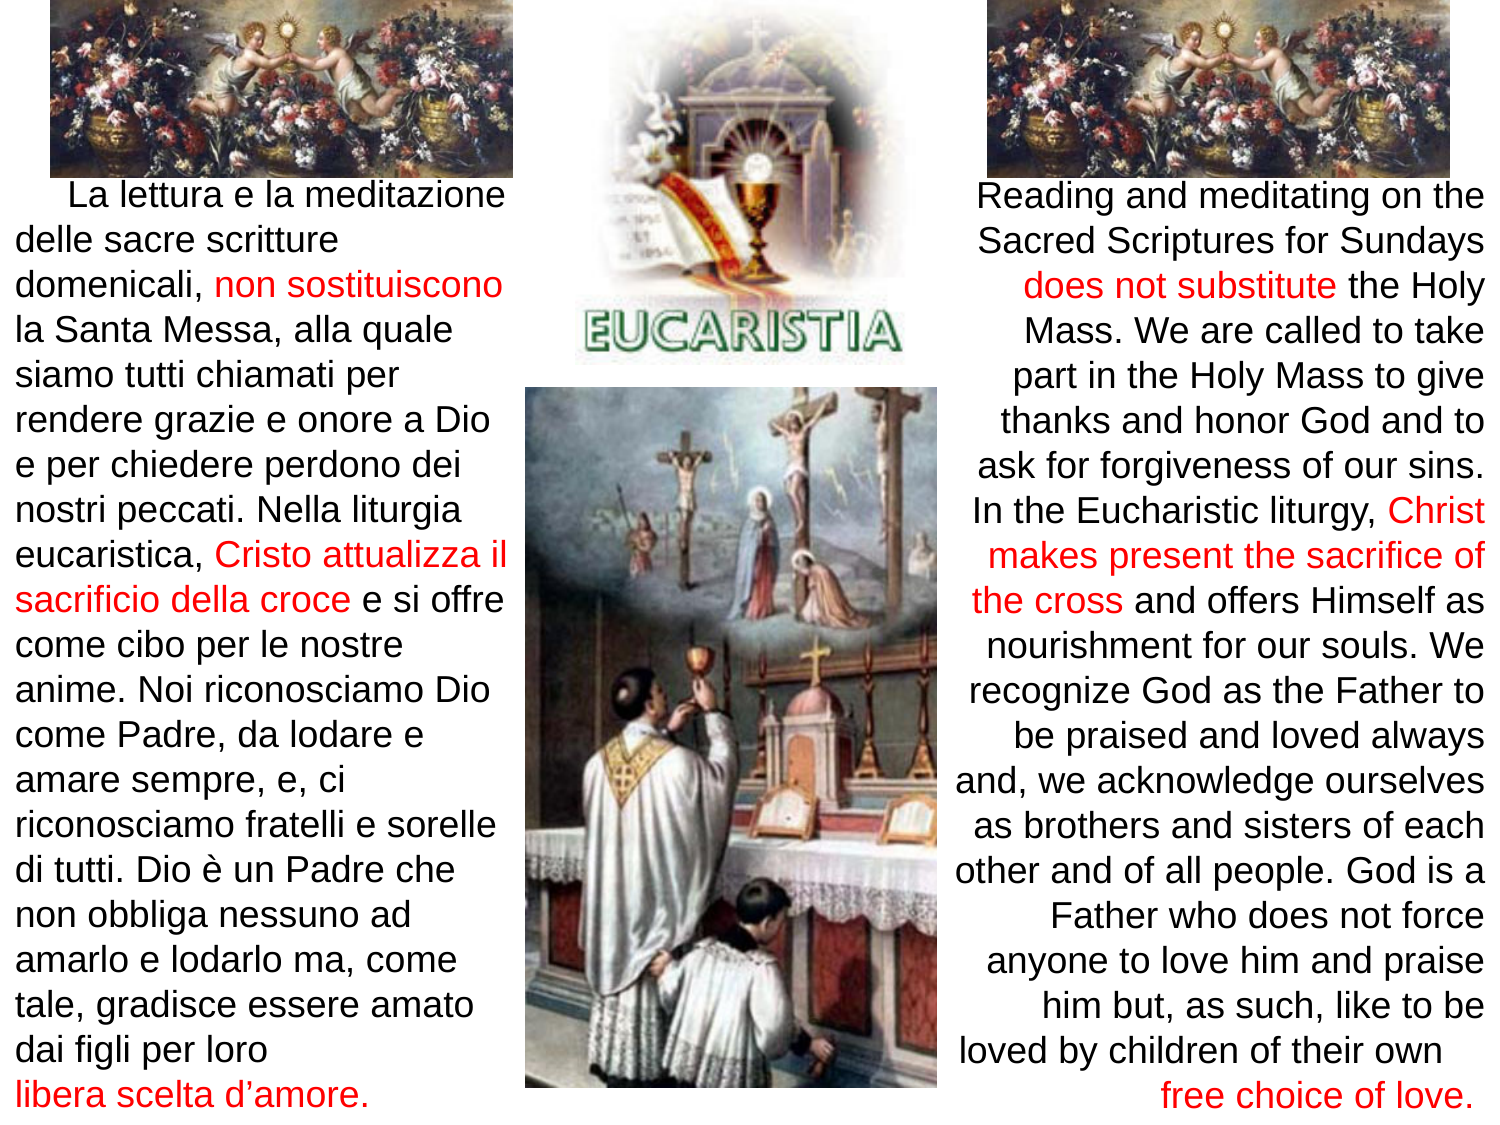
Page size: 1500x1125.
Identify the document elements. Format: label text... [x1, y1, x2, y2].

text_box Reading and meditating on the Sacred Scriptures for Sundays does not substitute the Holy Mass. We are called to take part in the Holy Mass to give thanks and honor God and to ask for forgiveness of our sins. In the Eucharistic liturgy, Christ makes present the sacrifice of the cross and offers Himself as nourishment for our souls. We recognize God as the Father to be praised and loved always and, we acknowledge ourselves as brothers and sisters of each other and of all people. God is a Father who does not force anyone to love him and praise him but, as such, like to be loved by children of their own free choice of love. [937, 163, 1500, 1124]
text_box La lettura e la meditazione delle sacre scritture domenicali, non sostituiscono la Santa Messa, alla quale siamo tutti chiamati per rendere grazie e onore a Dio e per chiedere perdono dei nostri peccati. Nella liturgia eucaristica, Cristo attualizza il sacrificio della croce e si offre come cibo per le nostre anime. Noi riconosciamo Dio come Padre, da lodare e amare sempre, e, ci riconosciamo fratelli e sorelle di tutti. Dio è un Padre che non obbliga nessuno ad amarlo e lodarlo ma, come tale, gradisce essere amato dai figli per loro libera scelta d’amore. [0, 162, 525, 1123]
picture [49, 0, 513, 178]
picture [574, 0, 916, 365]
picture [524, 387, 937, 1088]
picture [987, 0, 1450, 178]
